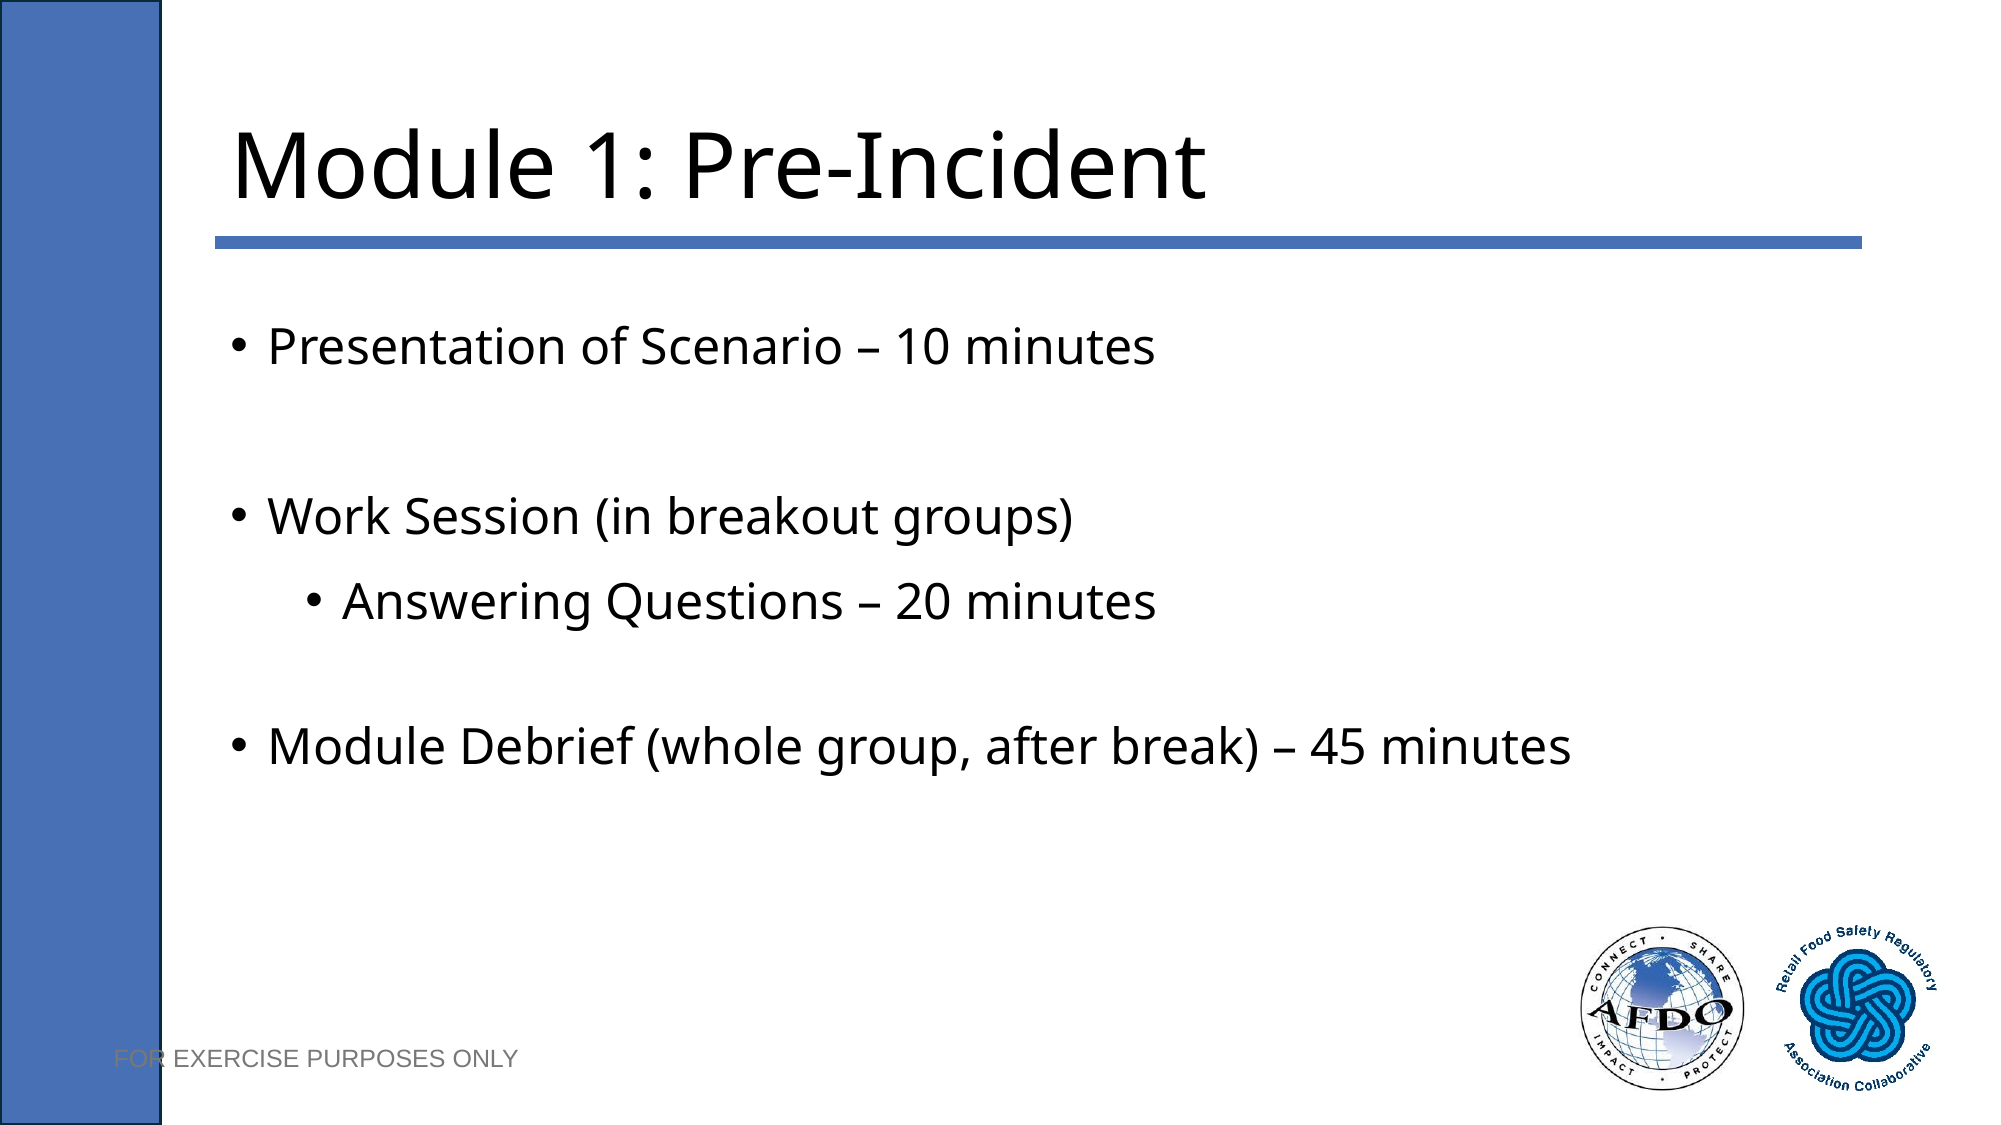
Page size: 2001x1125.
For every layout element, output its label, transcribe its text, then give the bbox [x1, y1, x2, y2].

picture [1579, 925, 1745, 1091]
picture [1776, 925, 1937, 1091]
title Module 1: Pre-Incident [215, 110, 1863, 227]
footer FOR EXERCISE PURPOSES ONLY [0, 1042, 634, 1103]
list Presentation of Scenario – 10 minutes Work Session (in breakout groups) Answering Questions – 20 minutes Module Debrief (whole group, after break) – 45 minutes [215, 306, 1863, 787]
